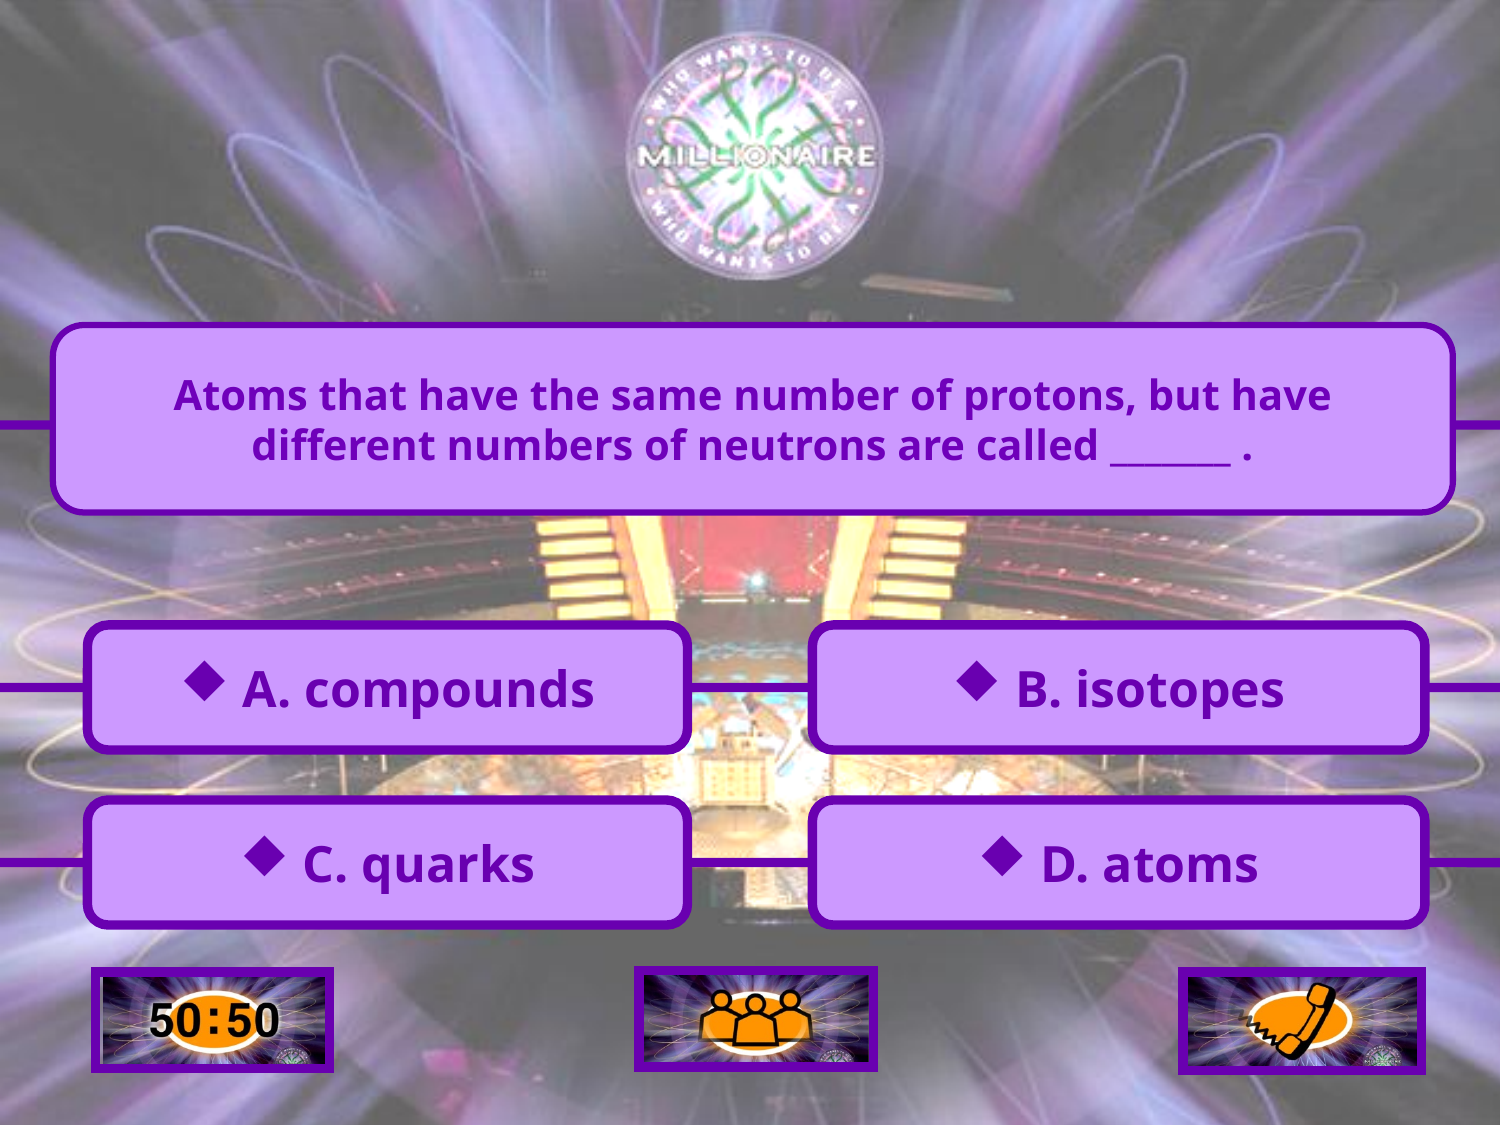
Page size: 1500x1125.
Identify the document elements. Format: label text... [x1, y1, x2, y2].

text_box B. isotopes [812, 624, 1425, 751]
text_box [0, 324, 1500, 513]
picture [99, 976, 326, 1065]
text_box C. quarks [87, 799, 688, 926]
text_box D. atoms [812, 799, 1425, 926]
text_box A. compounds [87, 624, 688, 751]
picture [1187, 976, 1418, 1066]
picture [643, 974, 869, 1063]
